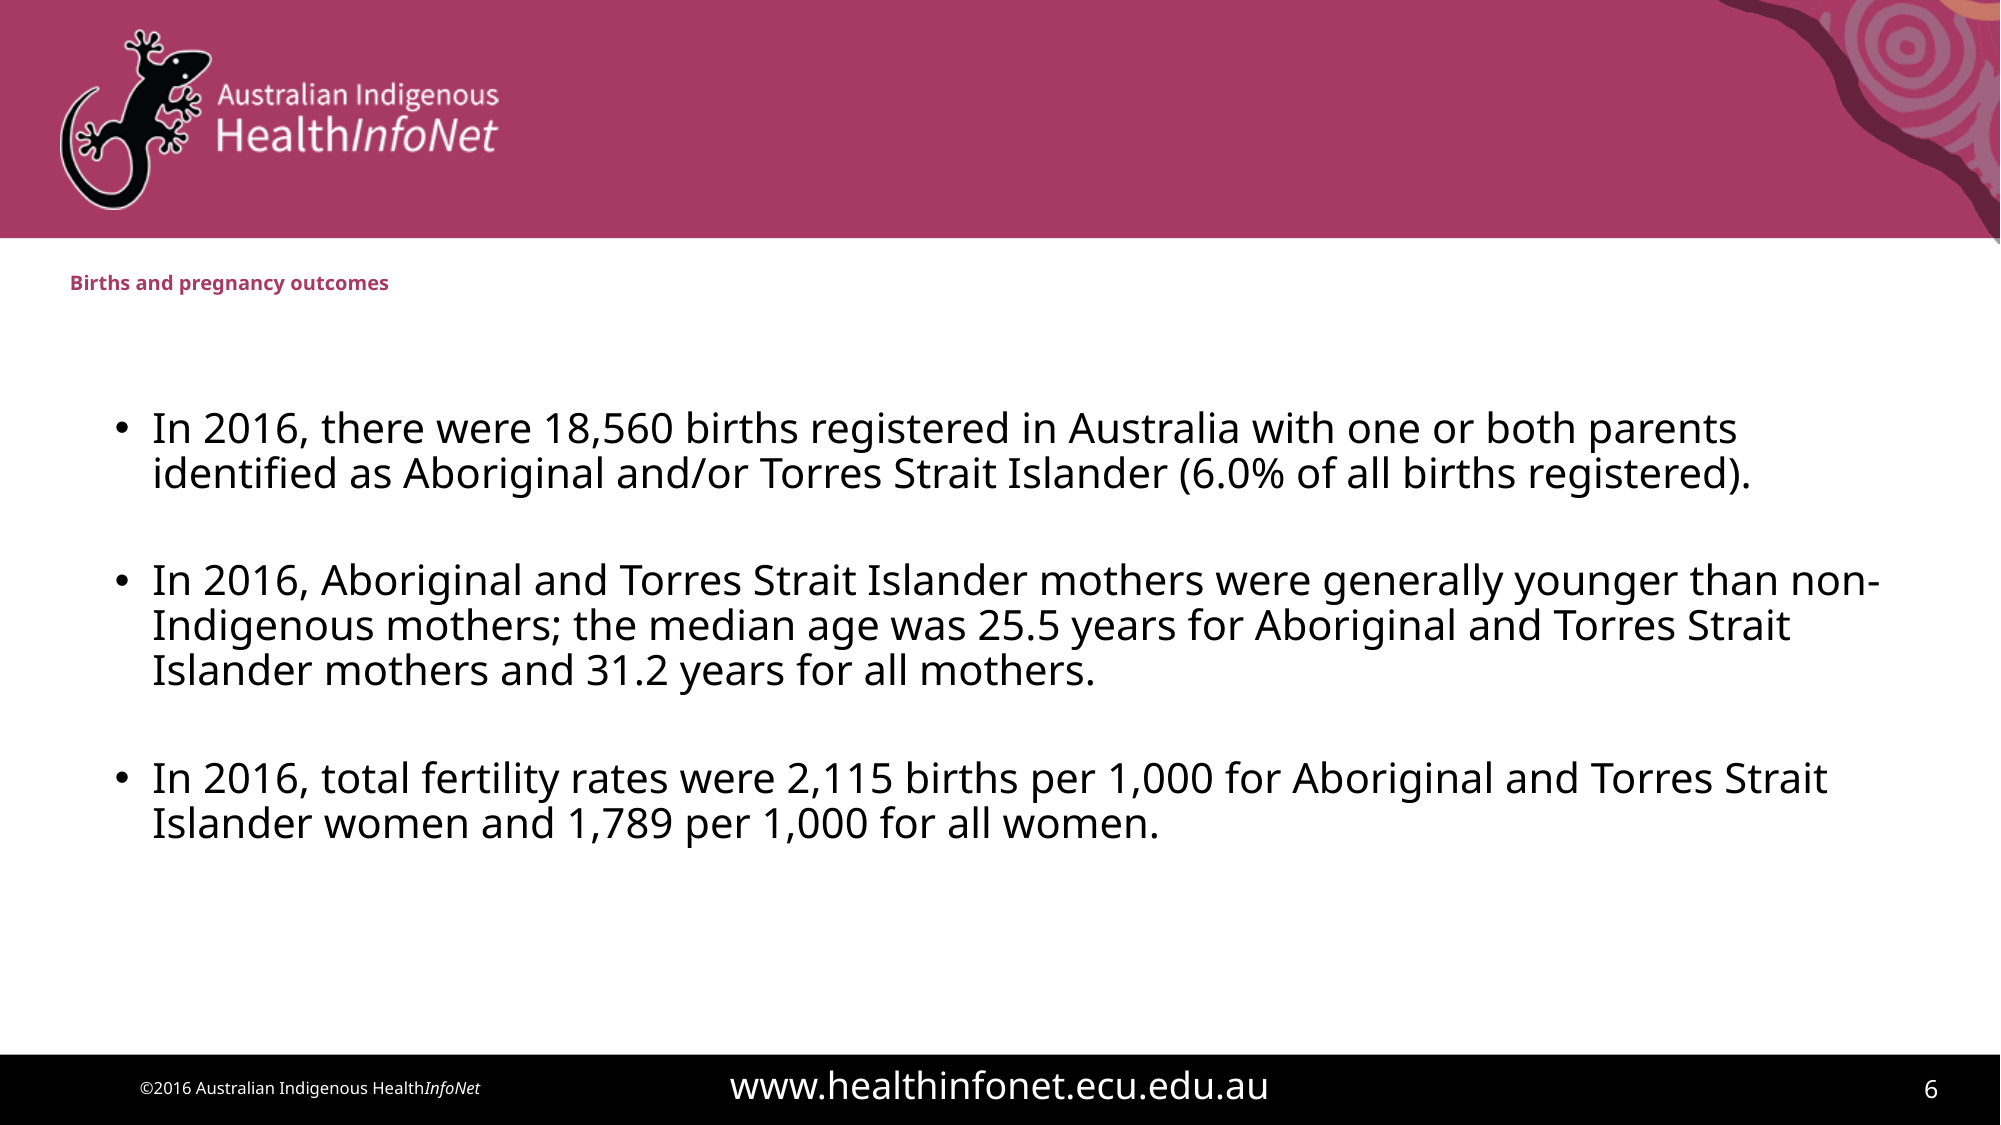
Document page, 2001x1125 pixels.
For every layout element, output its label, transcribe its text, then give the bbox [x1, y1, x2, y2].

picture [60, 29, 499, 210]
list In 2016, there were 18,560 births registered in Australia with one or both parents identified as Aboriginal and/or Torres Strait Islander (6.0% of all births registered). In 2016, Aboriginal and Torres Strait Islander mothers were generally younger than non-Indigenous mothers; the median age was 25.5 years for Aboriginal and Torres Strait Islander mothers and 31.2 years for all mothers. In 2016, total fertility rates were 2,115 births per 1,000 for Aboriginal and Torres Strait Islander women and 1,789 per 1,000 for all women. [99, 399, 1900, 1050]
title Births and pregnancy outcomes [55, 243, 1945, 327]
picture [1673, 0, 2000, 279]
